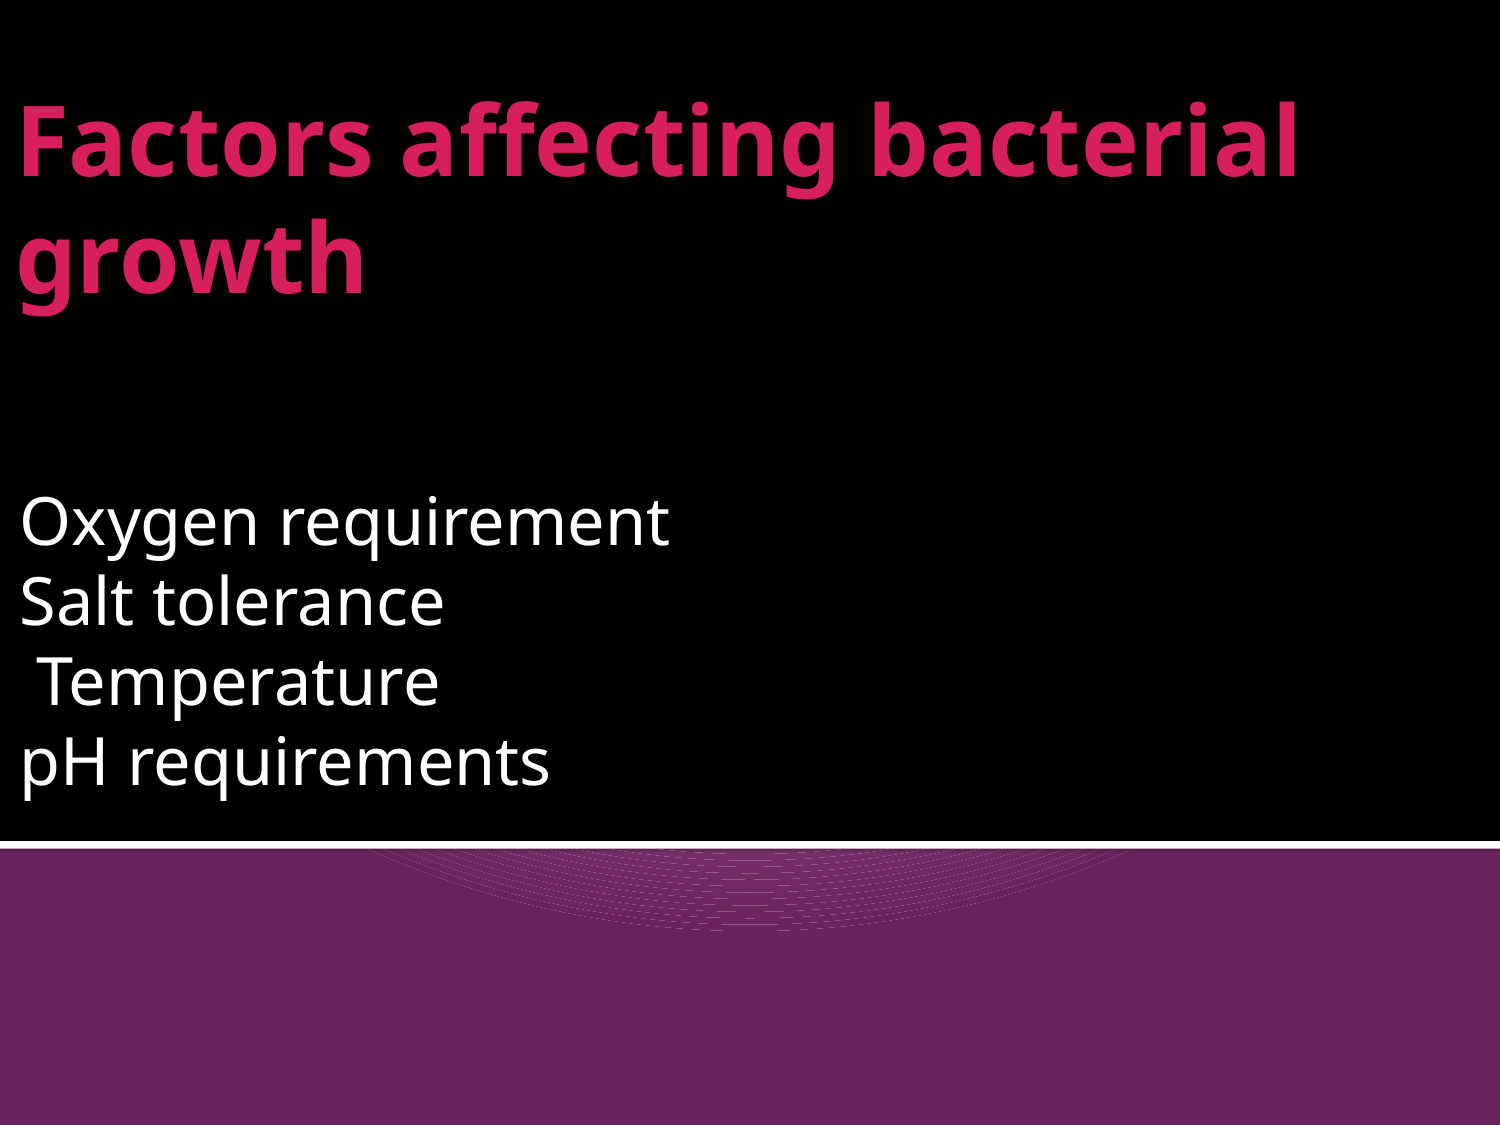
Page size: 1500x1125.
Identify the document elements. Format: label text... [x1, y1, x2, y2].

title Factors affecting bacterial growth [0, 78, 1325, 353]
subtitle Oxygen requirement Salt tolerance Temperature pH requirements [0, 468, 1093, 799]
